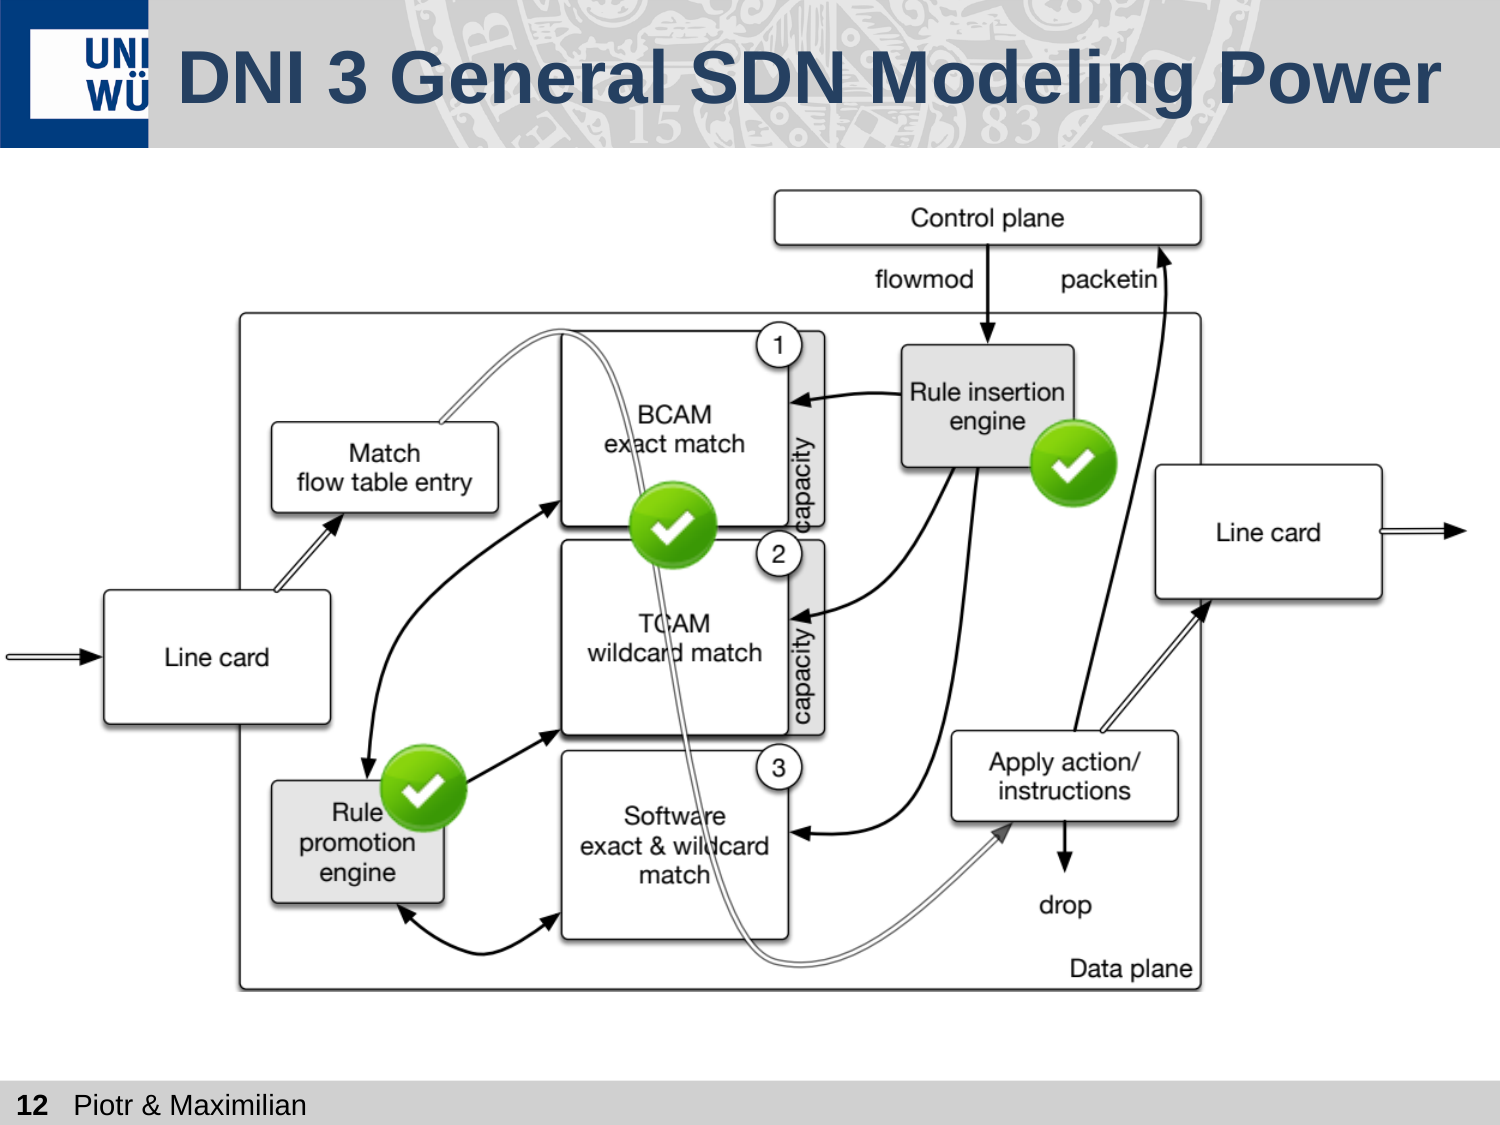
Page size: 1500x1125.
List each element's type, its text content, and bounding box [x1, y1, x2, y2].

text_box 12 Piotr & Maximilian [1, 1079, 413, 1125]
picture [0, 187, 1500, 992]
picture [0, 0, 1500, 148]
title DNI 3 General SDN Modeling Power [162, 38, 1500, 109]
